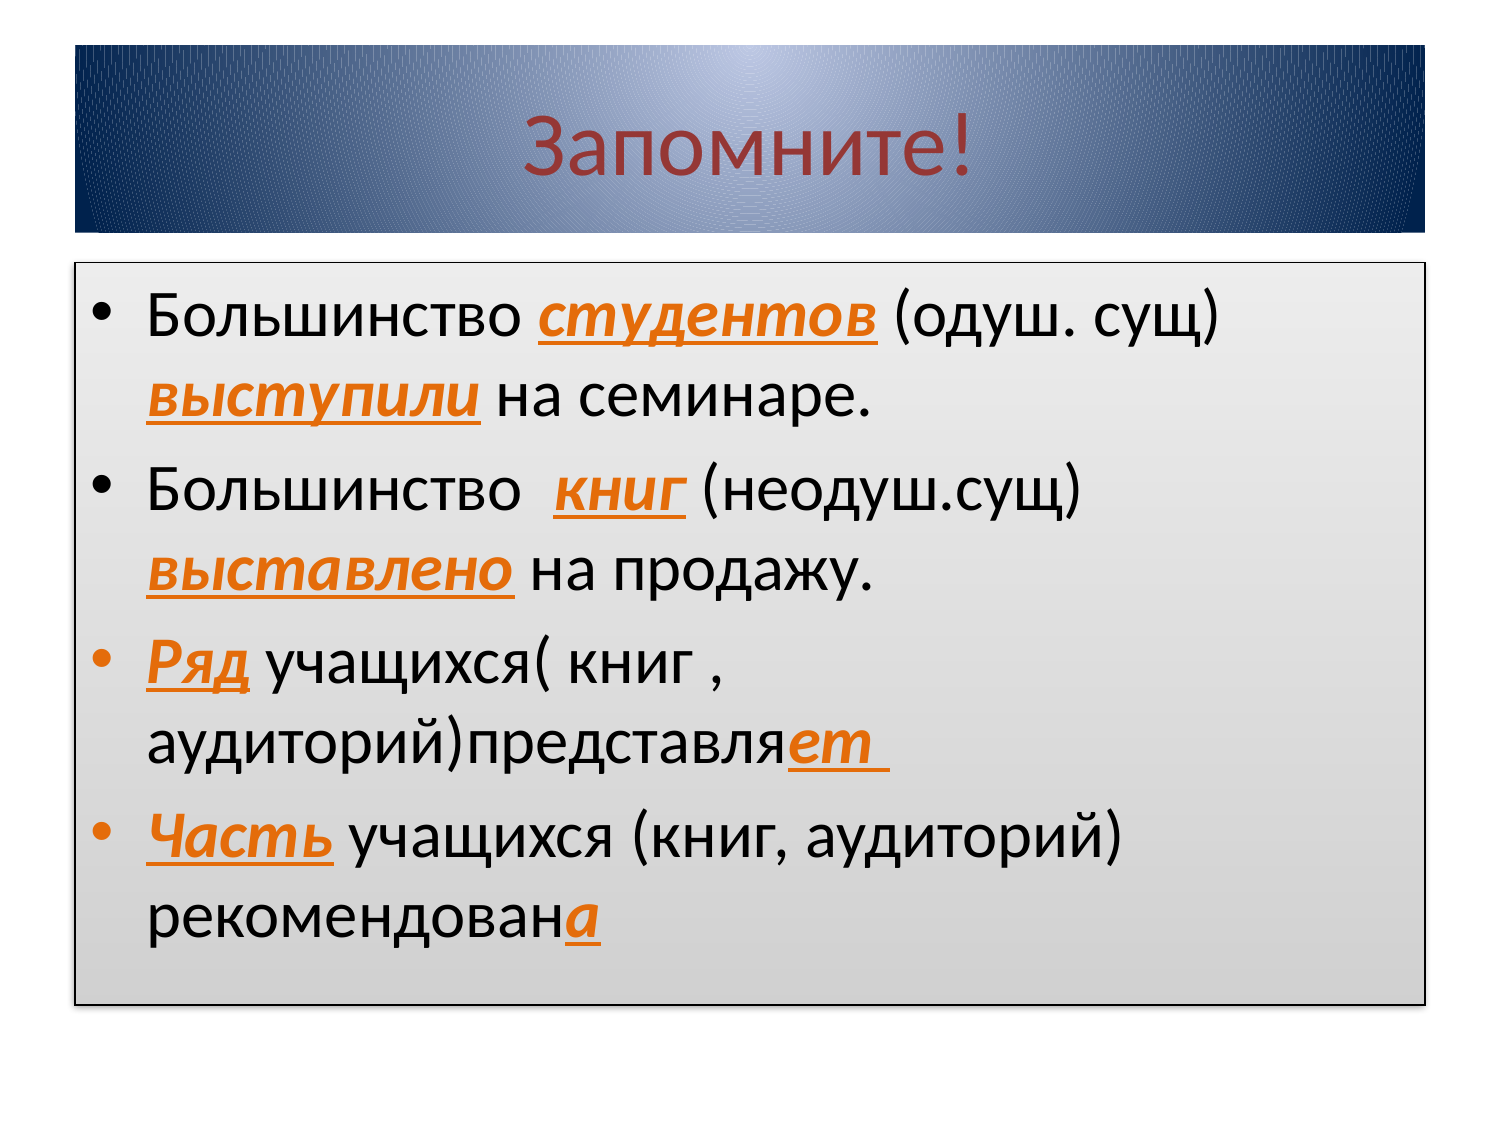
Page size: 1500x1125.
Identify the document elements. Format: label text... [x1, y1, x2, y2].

title Запомните! [74, 44, 1426, 233]
list Большинство студентов (одуш. сущ) выступили на семинаре. Большинство книг (неодуш.сущ) выставлено на продажу. Ряд учащихся( книг , аудиторий)представляет Часть учащихся (книг, аудиторий) рекомендована [74, 262, 1426, 1006]
